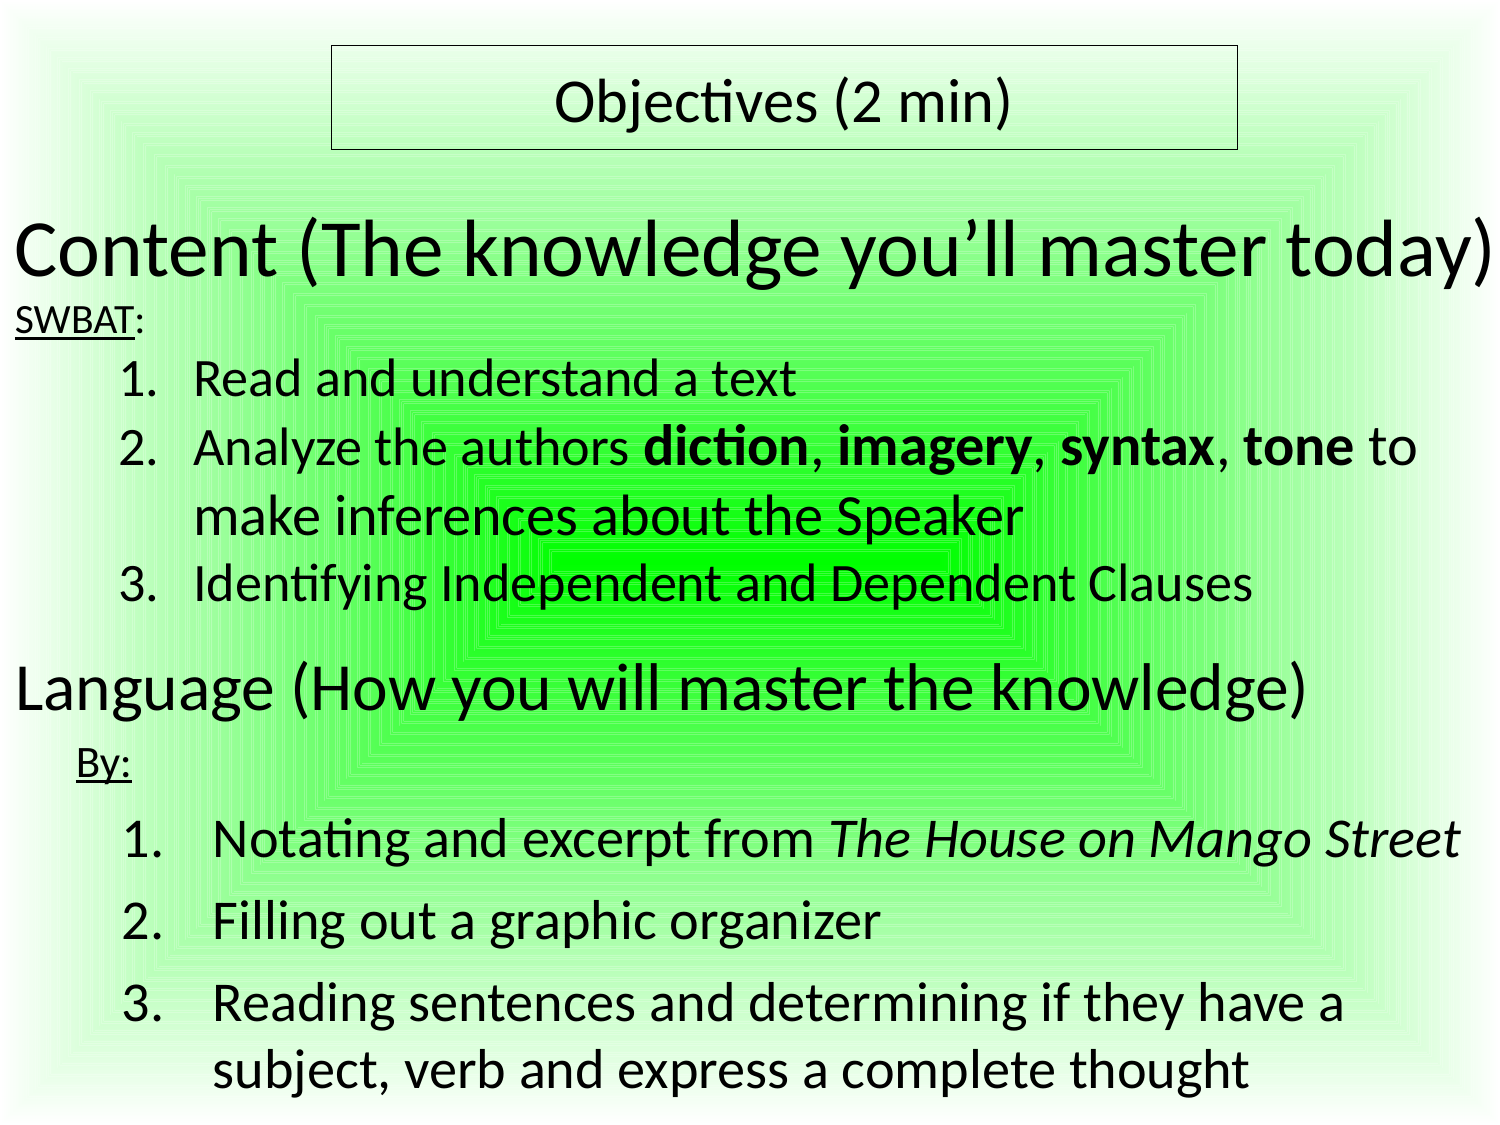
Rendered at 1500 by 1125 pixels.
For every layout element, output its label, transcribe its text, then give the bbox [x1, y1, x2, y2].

list Language (How you will master the knowledge) By: Notating and excerpt from The House on Mango Street Filling out a graphic organizer Reading sentences and determining if they have a subject, verb and express a complete thought [0, 795, 1500, 1125]
title Objectives (2 min) [331, 45, 1238, 150]
text_box Content (The knowledge you’ll master today) SWBAT: Read and understand a text Analyze the authors diction, imagery, syntax, tone to make inferences about the Speaker Identifying Independent and Dependent Clauses [0, 187, 1500, 795]
